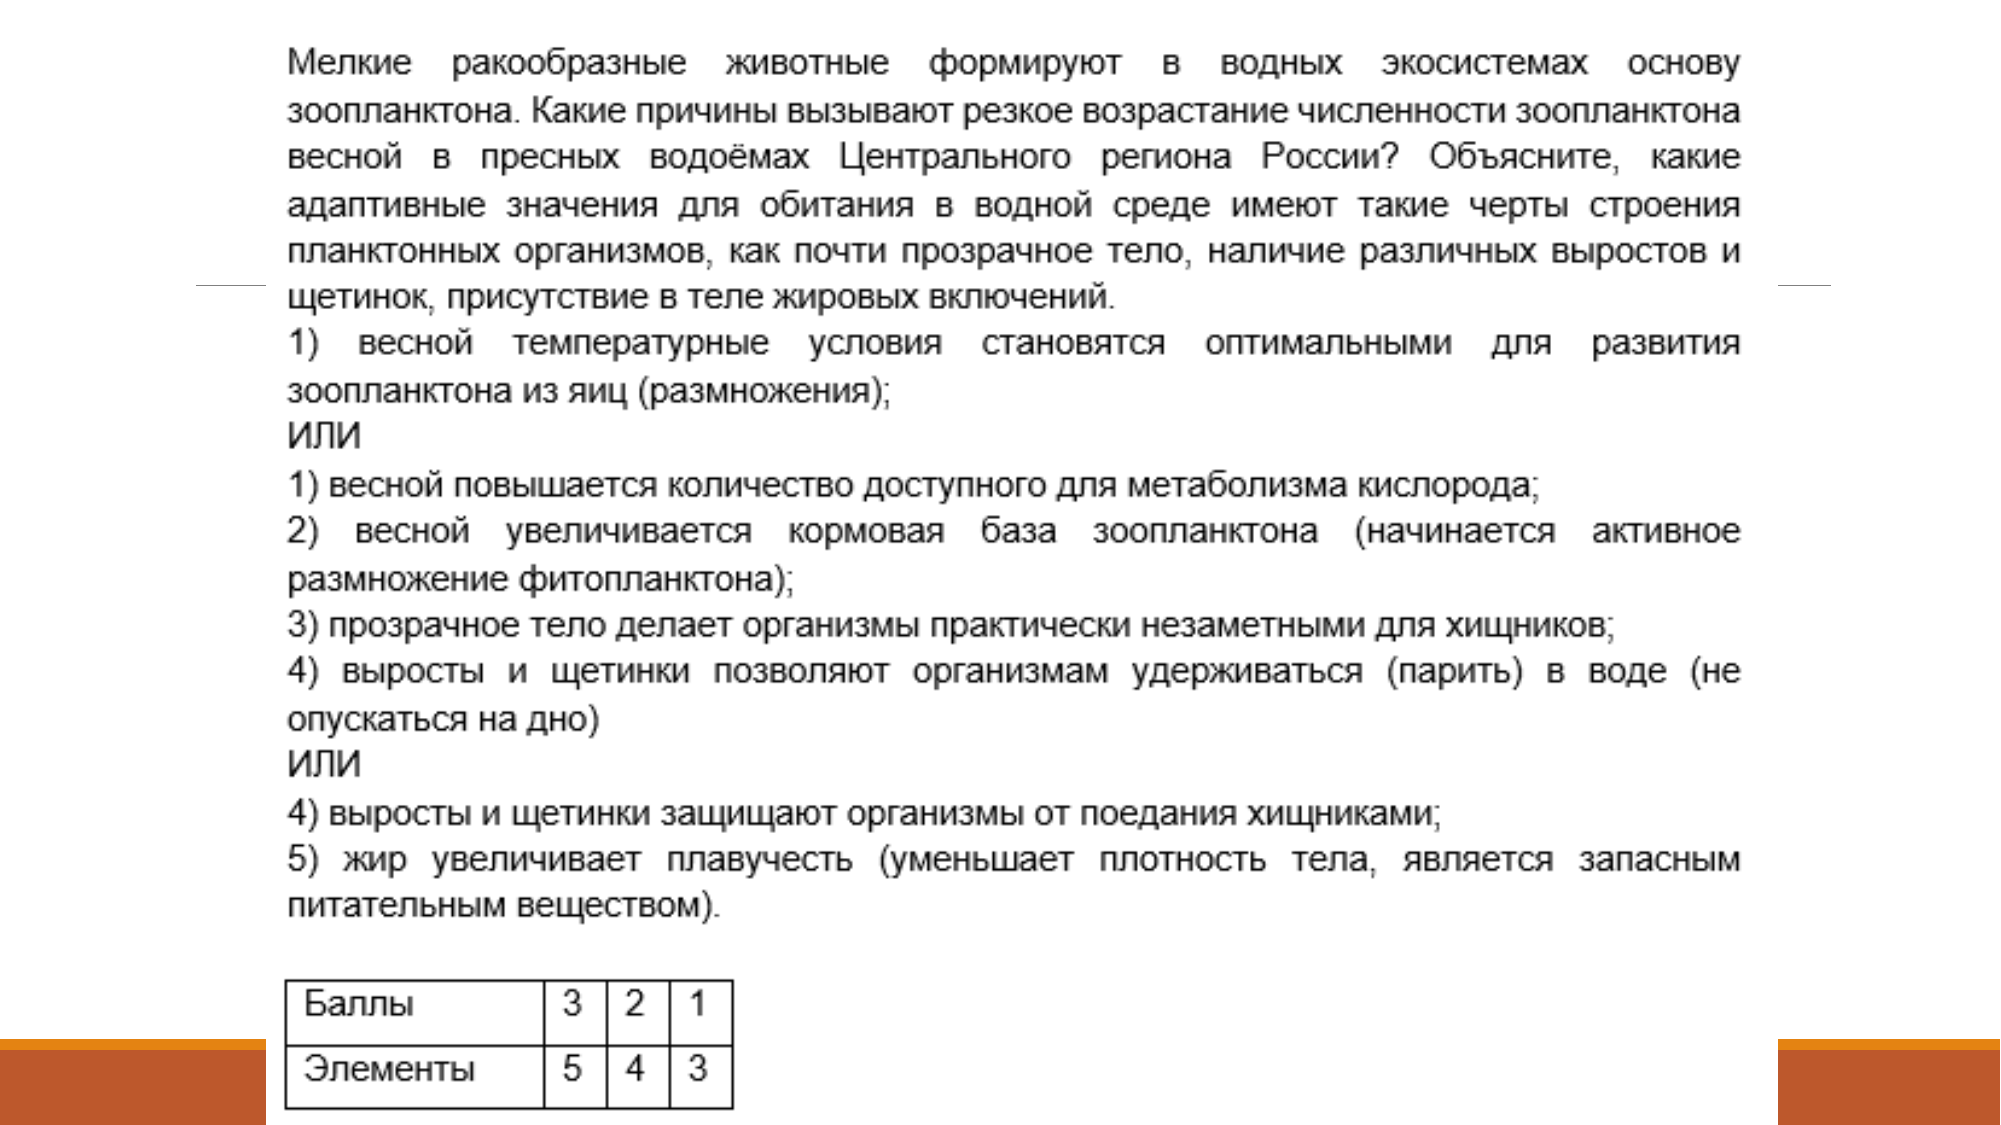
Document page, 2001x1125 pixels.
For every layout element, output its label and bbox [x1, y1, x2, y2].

picture [266, 28, 1779, 1125]
